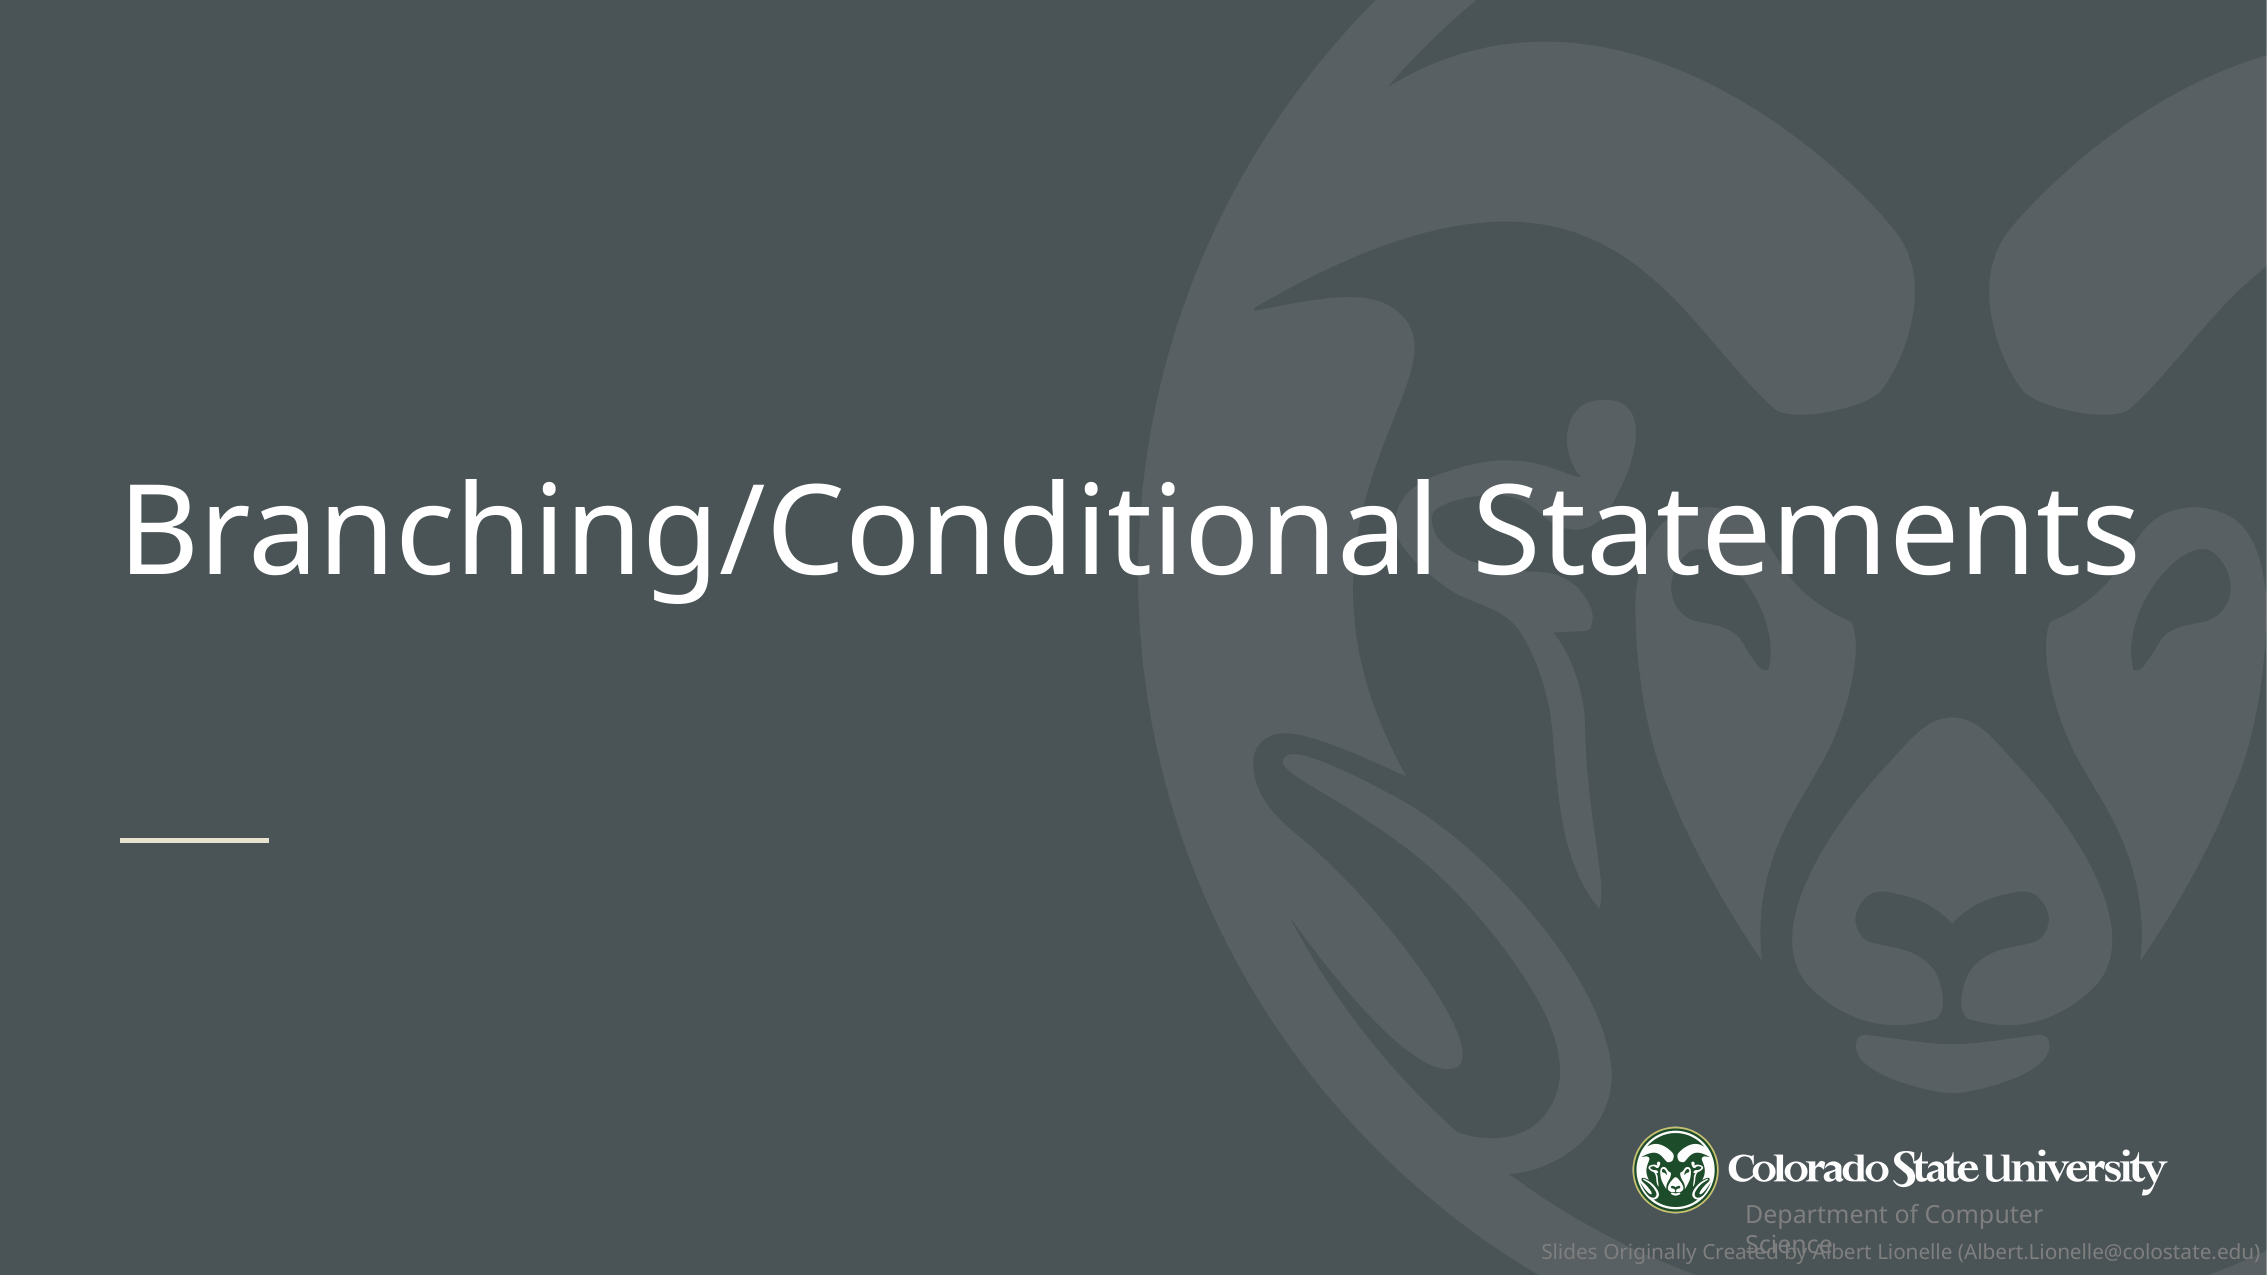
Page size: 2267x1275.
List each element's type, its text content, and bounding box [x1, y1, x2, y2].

picture [1612, 1104, 2190, 1234]
list Branching/Conditional Statements [103, 442, 2164, 609]
